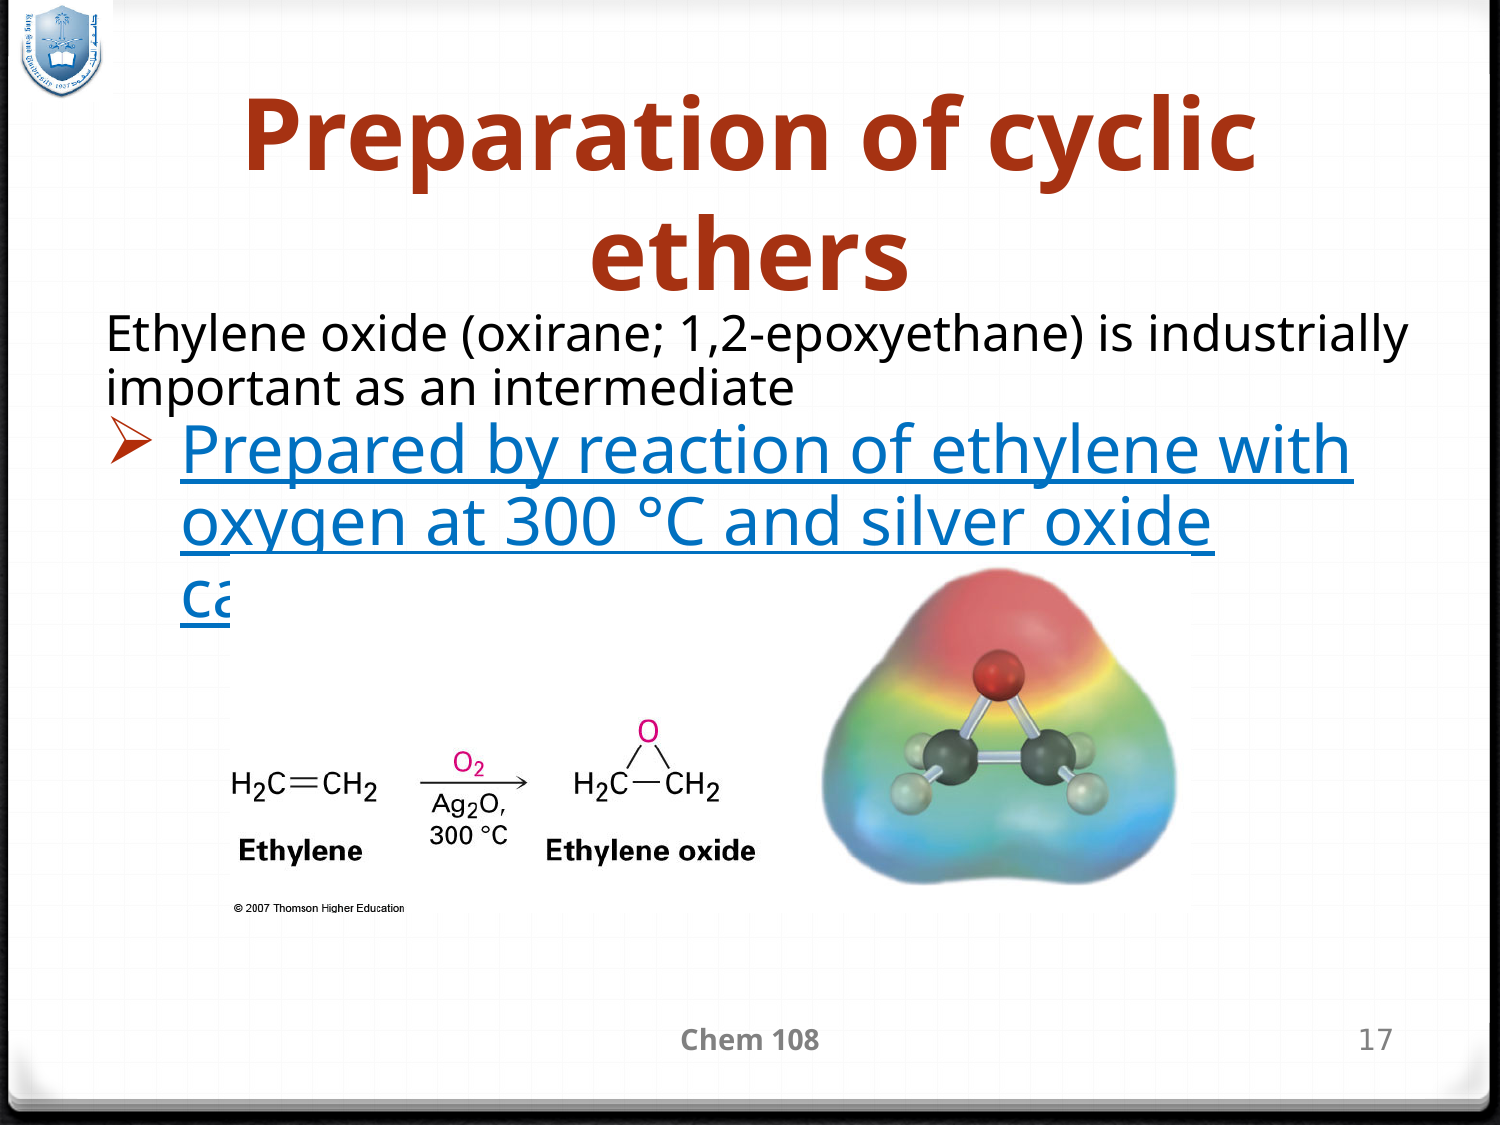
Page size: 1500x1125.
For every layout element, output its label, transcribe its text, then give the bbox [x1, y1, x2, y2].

picture [0, 0, 1500, 1125]
title Preparation of cyclic ethers [90, 71, 1410, 301]
text_box Ethylene oxide (oxirane; 1,2-epoxyethane) is industrially important as an intermediate Prepared by reaction of ethylene with oxygen at 300 °C and silver oxide catalyst [90, 301, 1435, 640]
footer 108 Chem [512, 1008, 988, 1069]
slide_number 17 [1059, 1008, 1410, 1069]
